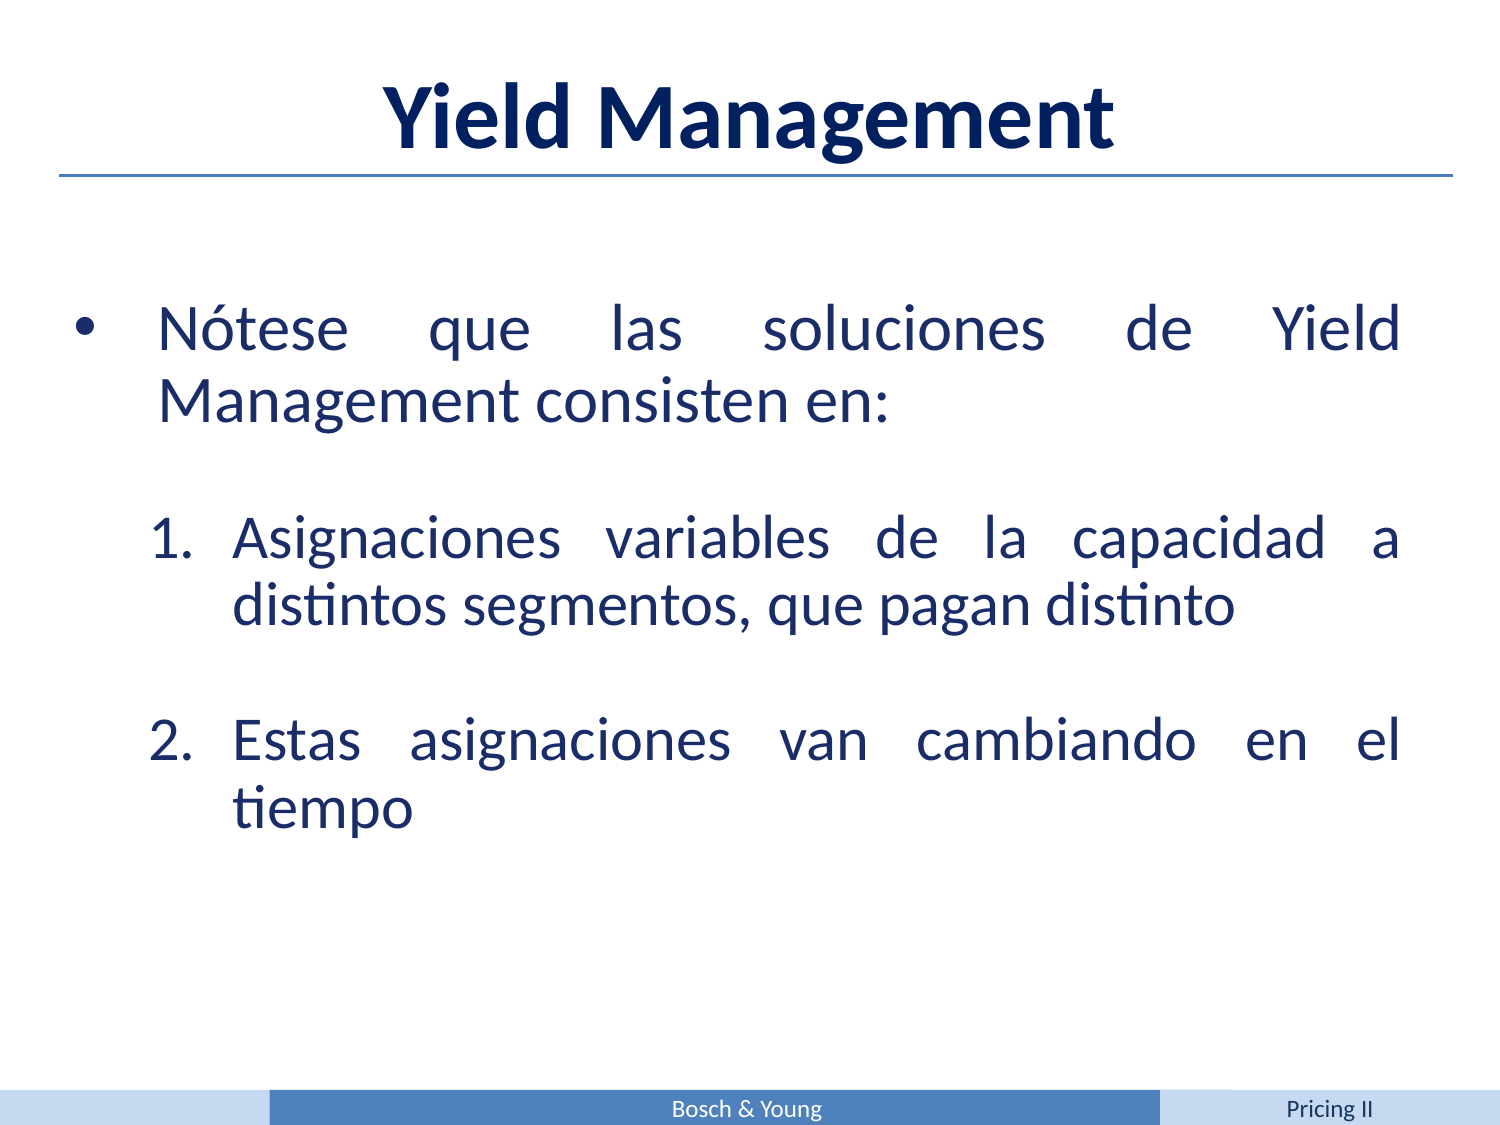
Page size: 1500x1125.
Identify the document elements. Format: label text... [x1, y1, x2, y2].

text_box Bosch & Young [272, 1088, 1158, 1125]
text_box Yield Management [35, 47, 1465, 175]
text_box Nótese que las soluciones de Yield Management consisten en: Asignaciones variables de la capacidad a distintos segmentos, que pagan distinto Estas asignaciones van cambiando en el tiempo [58, 285, 1418, 850]
text_box [0, 1088, 272, 1125]
text_box Pricing II [1158, 1088, 1500, 1125]
